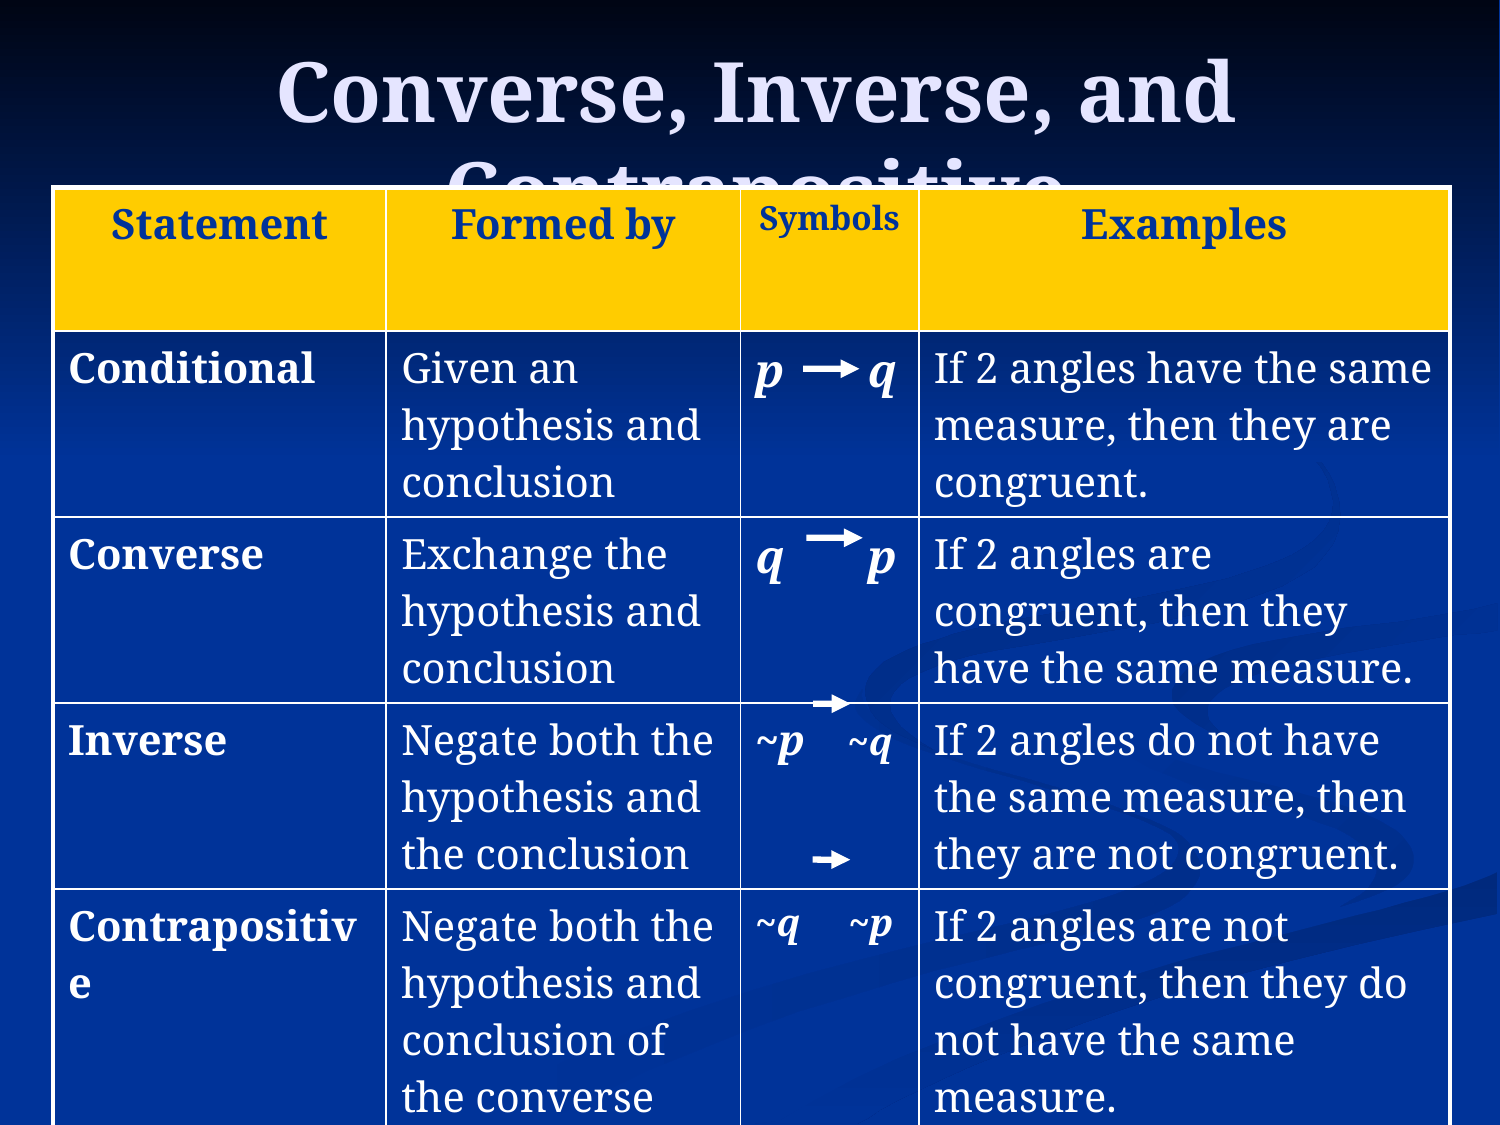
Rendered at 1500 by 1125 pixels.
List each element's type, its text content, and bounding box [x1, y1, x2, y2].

text_box [803, 362, 860, 376]
text_box [813, 697, 851, 710]
table_cell Inverse [55, 704, 385, 888]
table_cell Negate both the hypothesis and conclusion of the converse [387, 890, 740, 1125]
table_cell Conditional [55, 332, 385, 516]
table_header Examples [920, 190, 1448, 330]
text_box [812, 853, 851, 866]
table_header Formed by [387, 190, 740, 330]
table_cell Negate both the hypothesis and the conclusion [387, 704, 740, 888]
table_header Statement [55, 190, 385, 330]
table_cell If 2 angles do not have the same measure, then they are not congruent. [920, 704, 1448, 888]
table_cell p q [741, 332, 918, 516]
table_cell Given an hypothesis and conclusion [387, 332, 740, 516]
table_cell Contrapositive [55, 890, 385, 1125]
table_cell If 2 angles are not congruent, then they do not have the same measure. [920, 890, 1448, 1125]
table_header Symbols [741, 190, 918, 330]
table_cell If 2 angles have the same measure, then they are congruent. [920, 332, 1448, 516]
title Converse, Inverse, and Contrapositive [42, 44, 1471, 233]
table_cell If 2 angles are congruent, then they have the same measure. [920, 518, 1448, 702]
table_cell ~q ~p [741, 890, 918, 1125]
table_cell ~p ~q [741, 704, 918, 888]
text_box [806, 531, 863, 545]
table_cell q p [741, 518, 918, 702]
table_cell Exchange the hypothesis and conclusion [387, 518, 740, 702]
table_cell Converse [55, 518, 385, 702]
